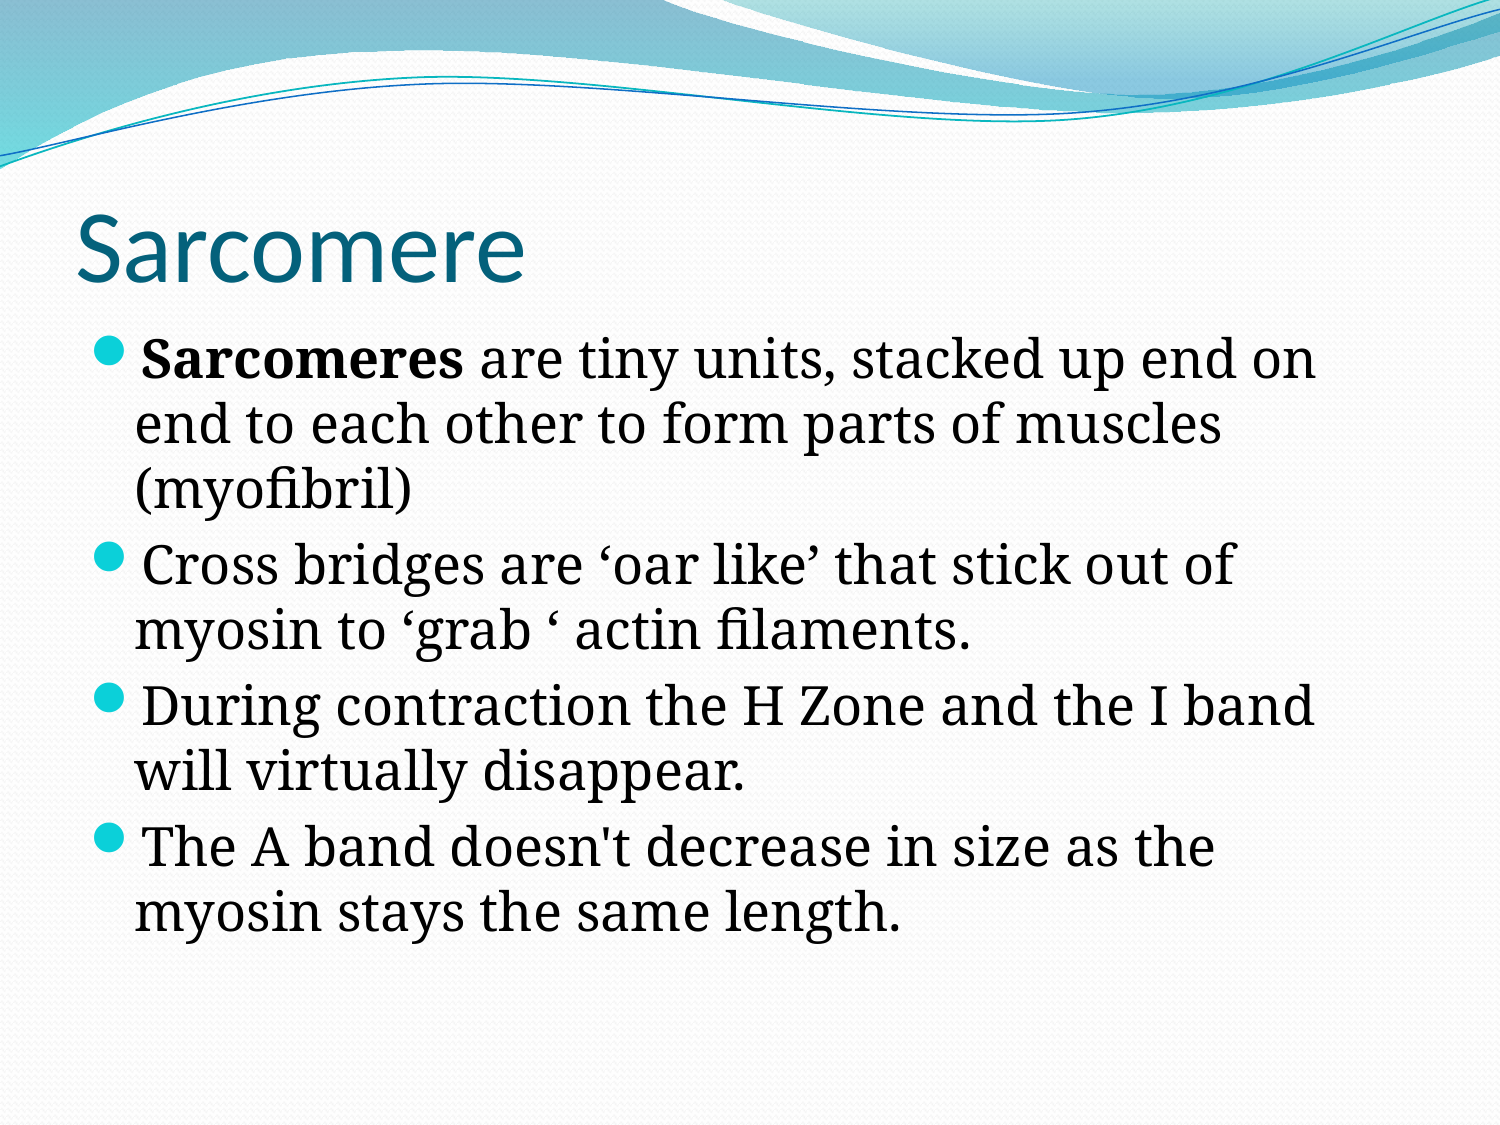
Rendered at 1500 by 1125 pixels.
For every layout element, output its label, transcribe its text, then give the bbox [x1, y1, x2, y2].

list Sarcomeres are tiny units, stacked up end on end to each other to form parts of muscles (myofibril) Cross bridges are ‘oar like’ that stick out of myosin to ‘grab ‘ actin filaments. During contraction the H Zone and the I band will virtually disappear. The A band doesn't decrease in size as the myosin stays the same length. [75, 317, 1425, 1038]
title Sarcomere [75, 115, 1425, 303]
